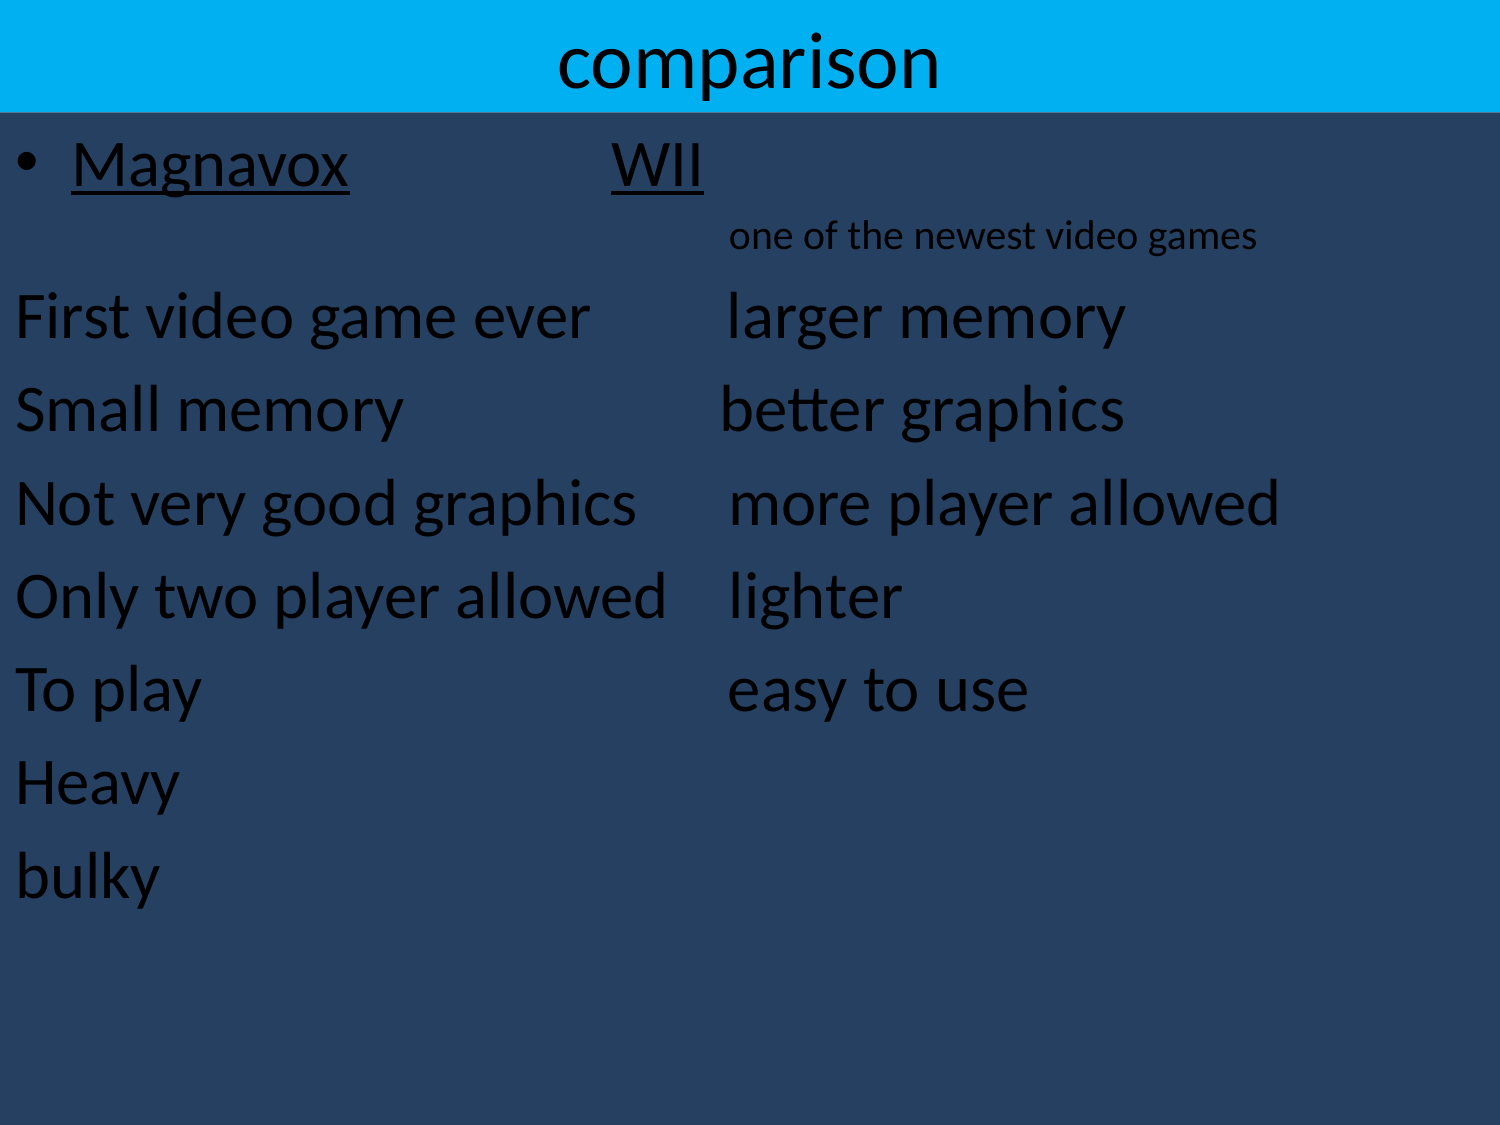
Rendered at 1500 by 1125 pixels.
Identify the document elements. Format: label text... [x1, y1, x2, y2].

title comparison [0, 0, 1500, 112]
list Magnavox WII one of the newest video games First video game ever larger memory Small memory better graphics Not very good graphics more player allowed Only two player allowed lighter To play easy to use Heavy bulky [0, 112, 1500, 1125]
